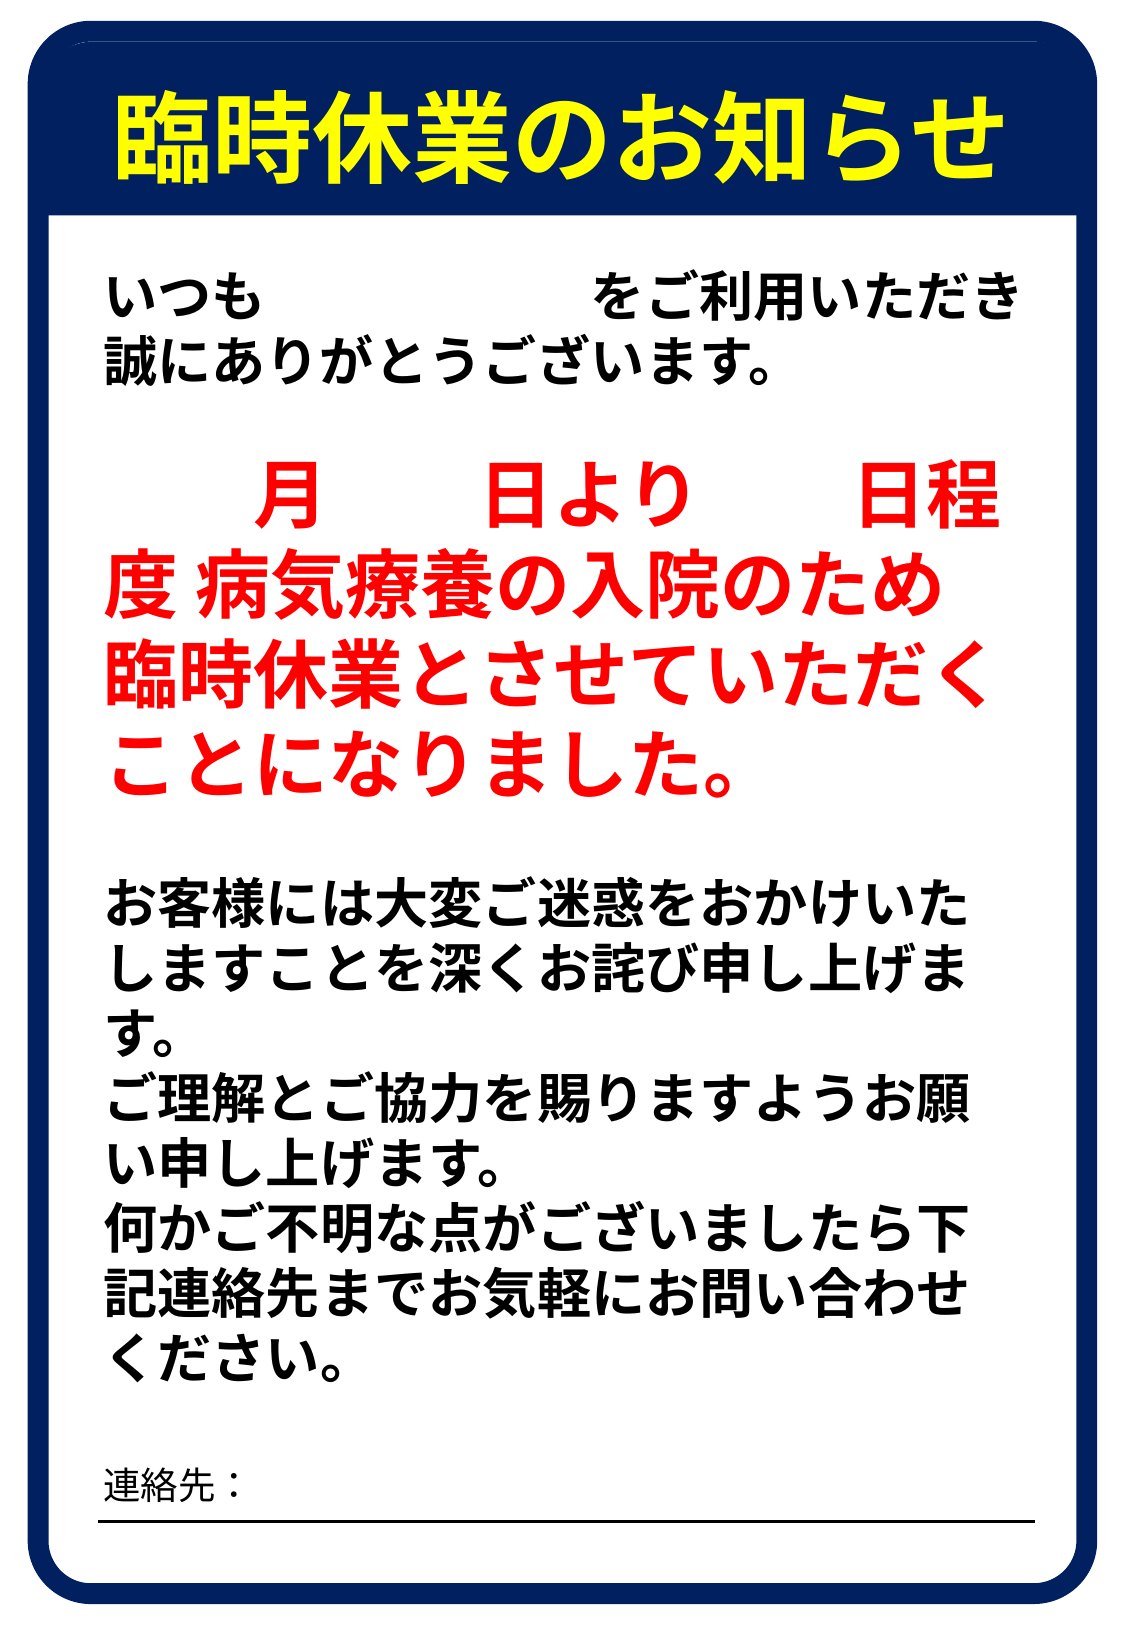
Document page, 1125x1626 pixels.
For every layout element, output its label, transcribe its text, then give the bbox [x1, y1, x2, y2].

text_box [35, 69, 1089, 1596]
text_box 連絡先： [88, 1454, 1035, 1515]
text_box 月 日より 日程度 病気療養の入院のため臨時休業とさせていただくことになりました。 [88, 440, 1035, 816]
text_box お客様には大変ご迷惑をおかけいたしますことを深くお詫び申し上げます。 ご理解とご協力を賜りますようお願い申し上げます。 何かご不明な点がございましたら下記連絡先までお気軽にお問い合わせください。 [88, 861, 1035, 1397]
text_box [44, 39, 1084, 68]
text_box 臨時休業のお知らせ [38, 68, 1086, 203]
text_box [38, 29, 1089, 79]
text_box [37, 73, 1091, 218]
text_box いつも をご利用いただき 誠にありがとうございます。 [88, 254, 1058, 400]
